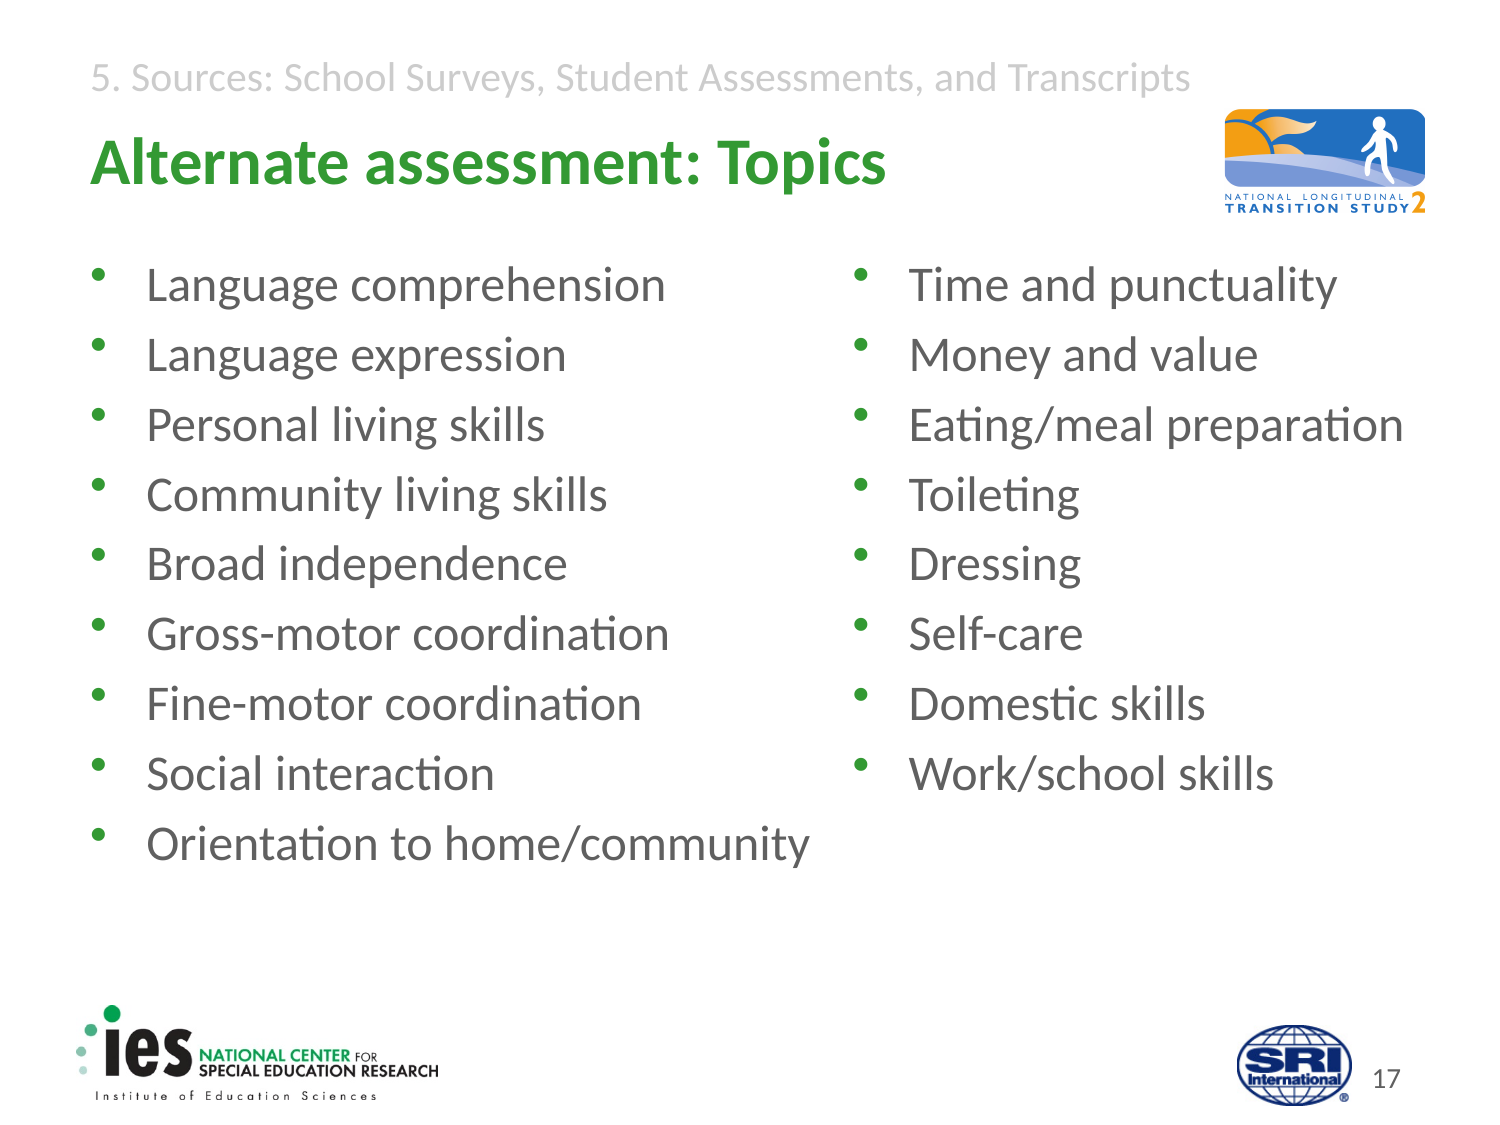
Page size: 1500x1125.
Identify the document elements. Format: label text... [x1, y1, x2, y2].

list Time and punctuality Money and value Eating/meal preparation Toileting Dressing Self-care Domestic skills Work/school skills [837, 243, 1500, 987]
slide_number 16 [1312, 1051, 1417, 1125]
picture [1237, 1025, 1352, 1106]
picture [76, 1005, 438, 1100]
title Alternate assessment: Topics [74, 90, 1426, 226]
list Language comprehension Language expression Personal living skills Community living skills Broad independence Gross-motor coordination Fine-motor coordination Social interaction Orientation to home/community [74, 243, 837, 987]
